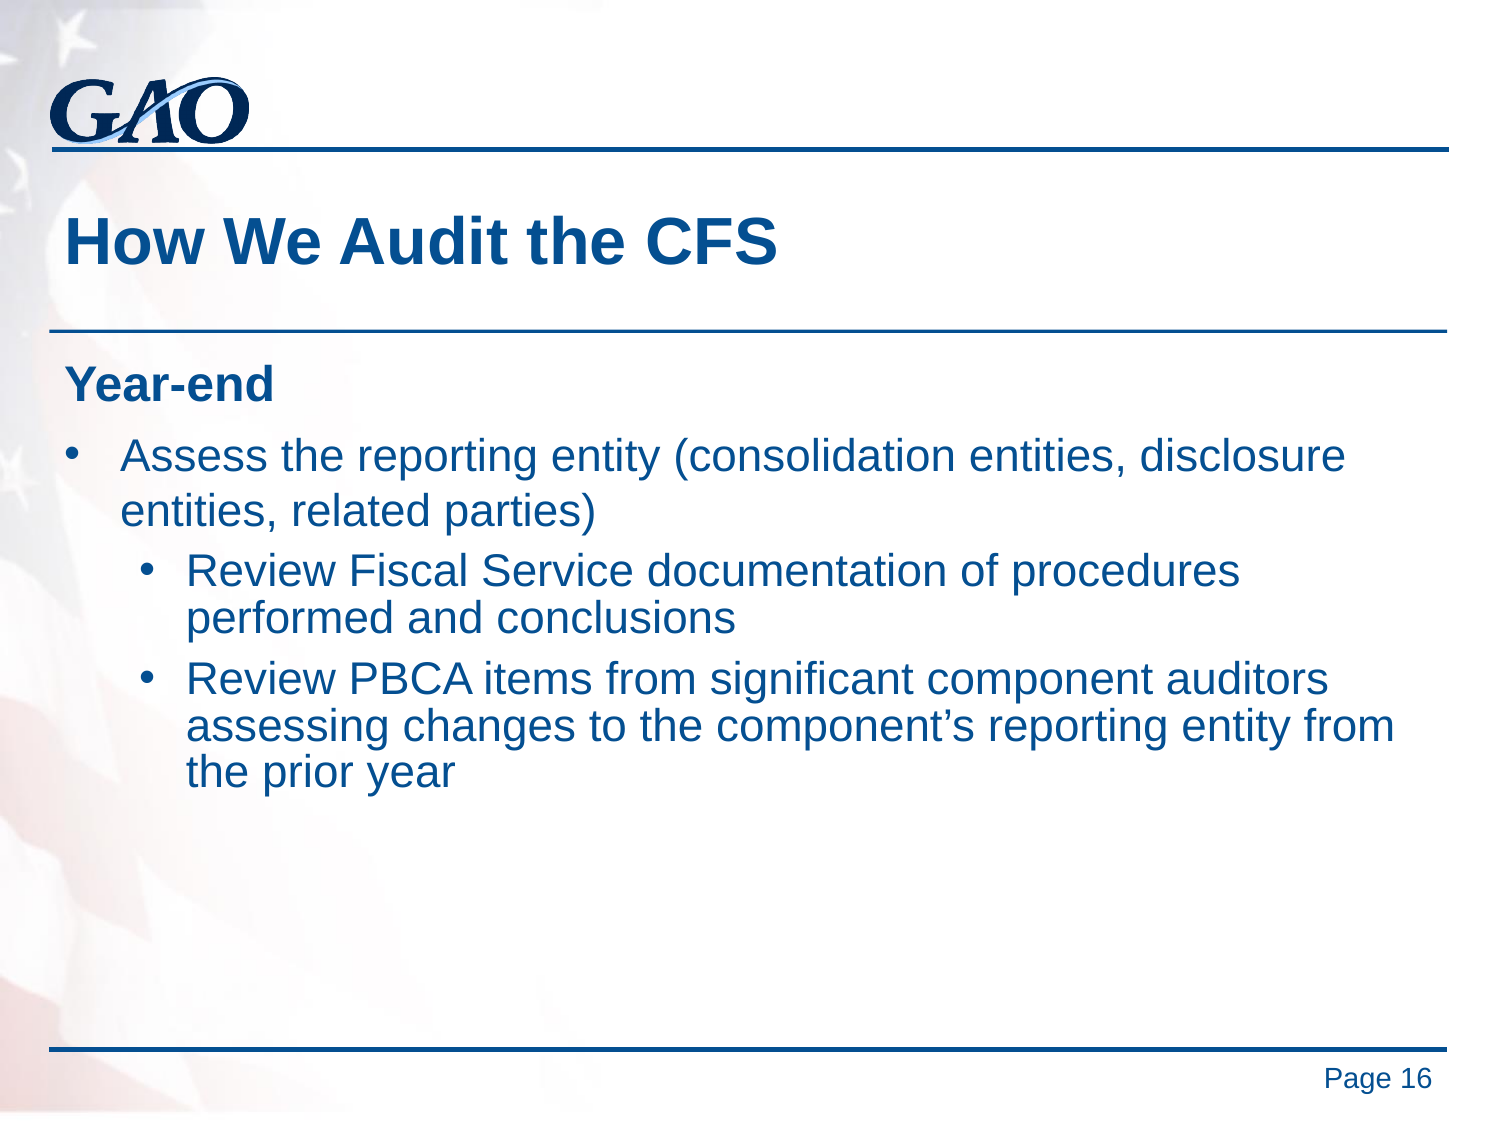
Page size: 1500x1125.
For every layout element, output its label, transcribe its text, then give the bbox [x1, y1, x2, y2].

list Year-end Assess the reporting entity (consolidation entities, disclosure entities, related parties) Review Fiscal Service documentation of procedures performed and conclusions Review PBCA items from significant component auditors assessing changes to the component’s reporting entity from the prior year [49, 343, 1447, 1038]
title How We Audit the CFS [49, 162, 1447, 313]
picture [0, 0, 1500, 1125]
slide_number Page 16 [1097, 1050, 1448, 1103]
